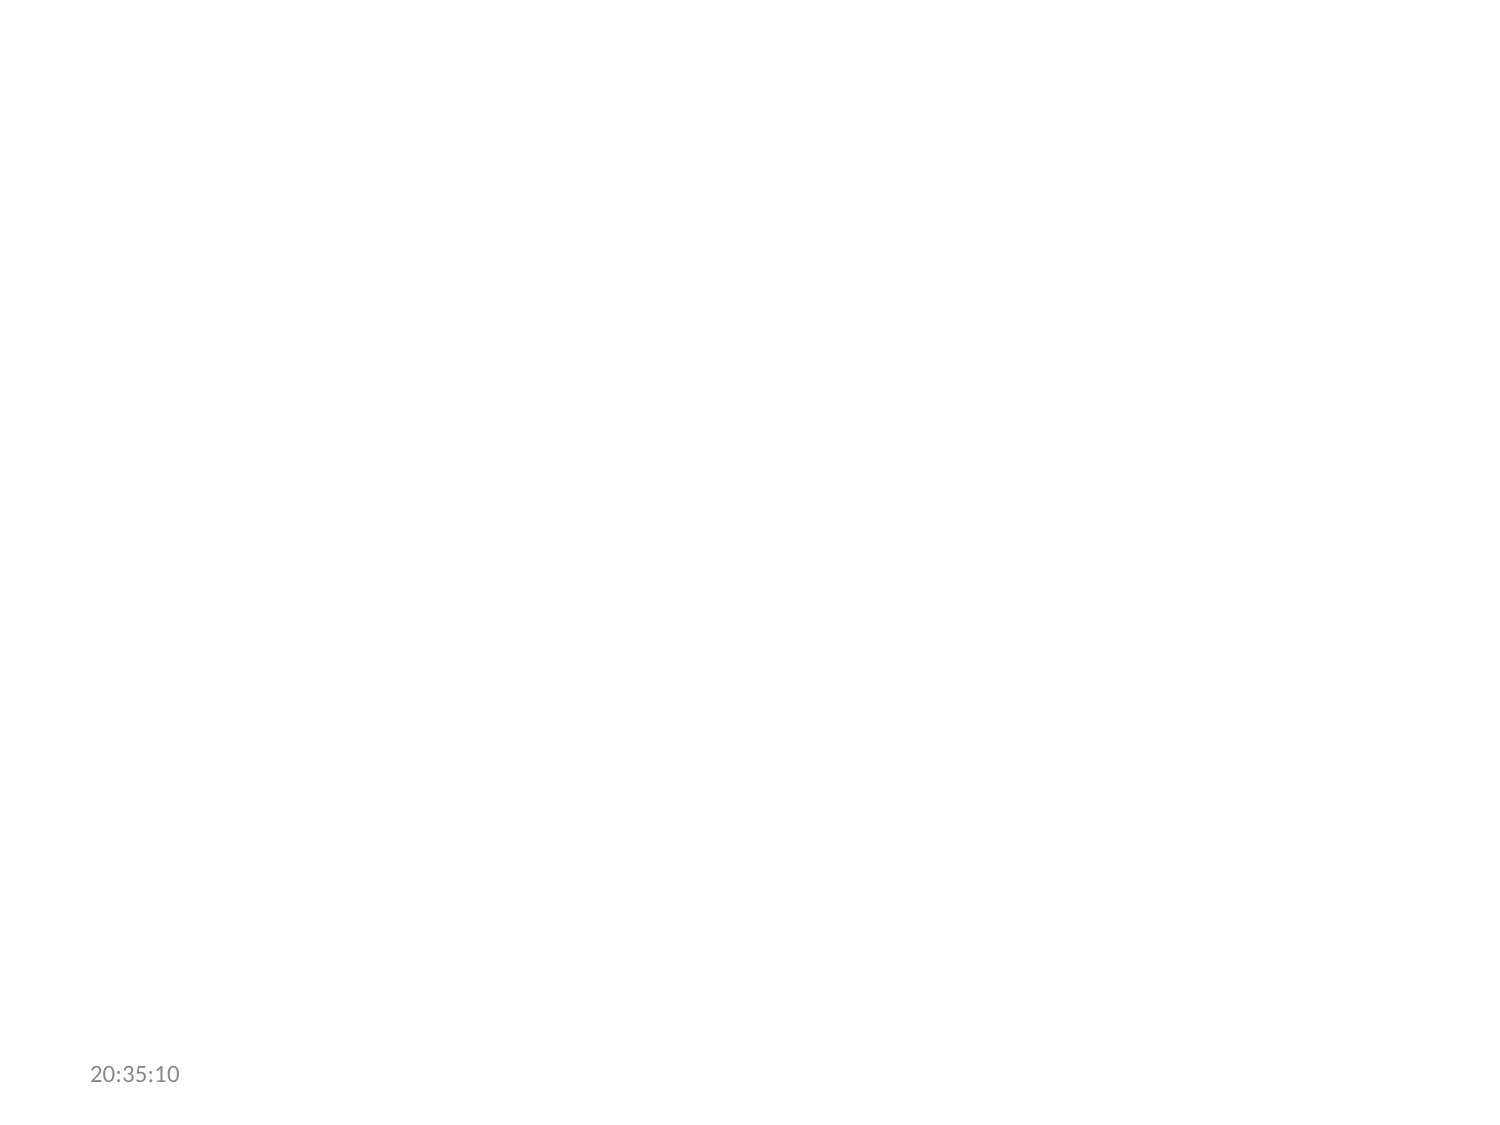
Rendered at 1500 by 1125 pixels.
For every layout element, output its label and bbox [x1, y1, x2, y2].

slide_number [75, 1042, 425, 1103]
